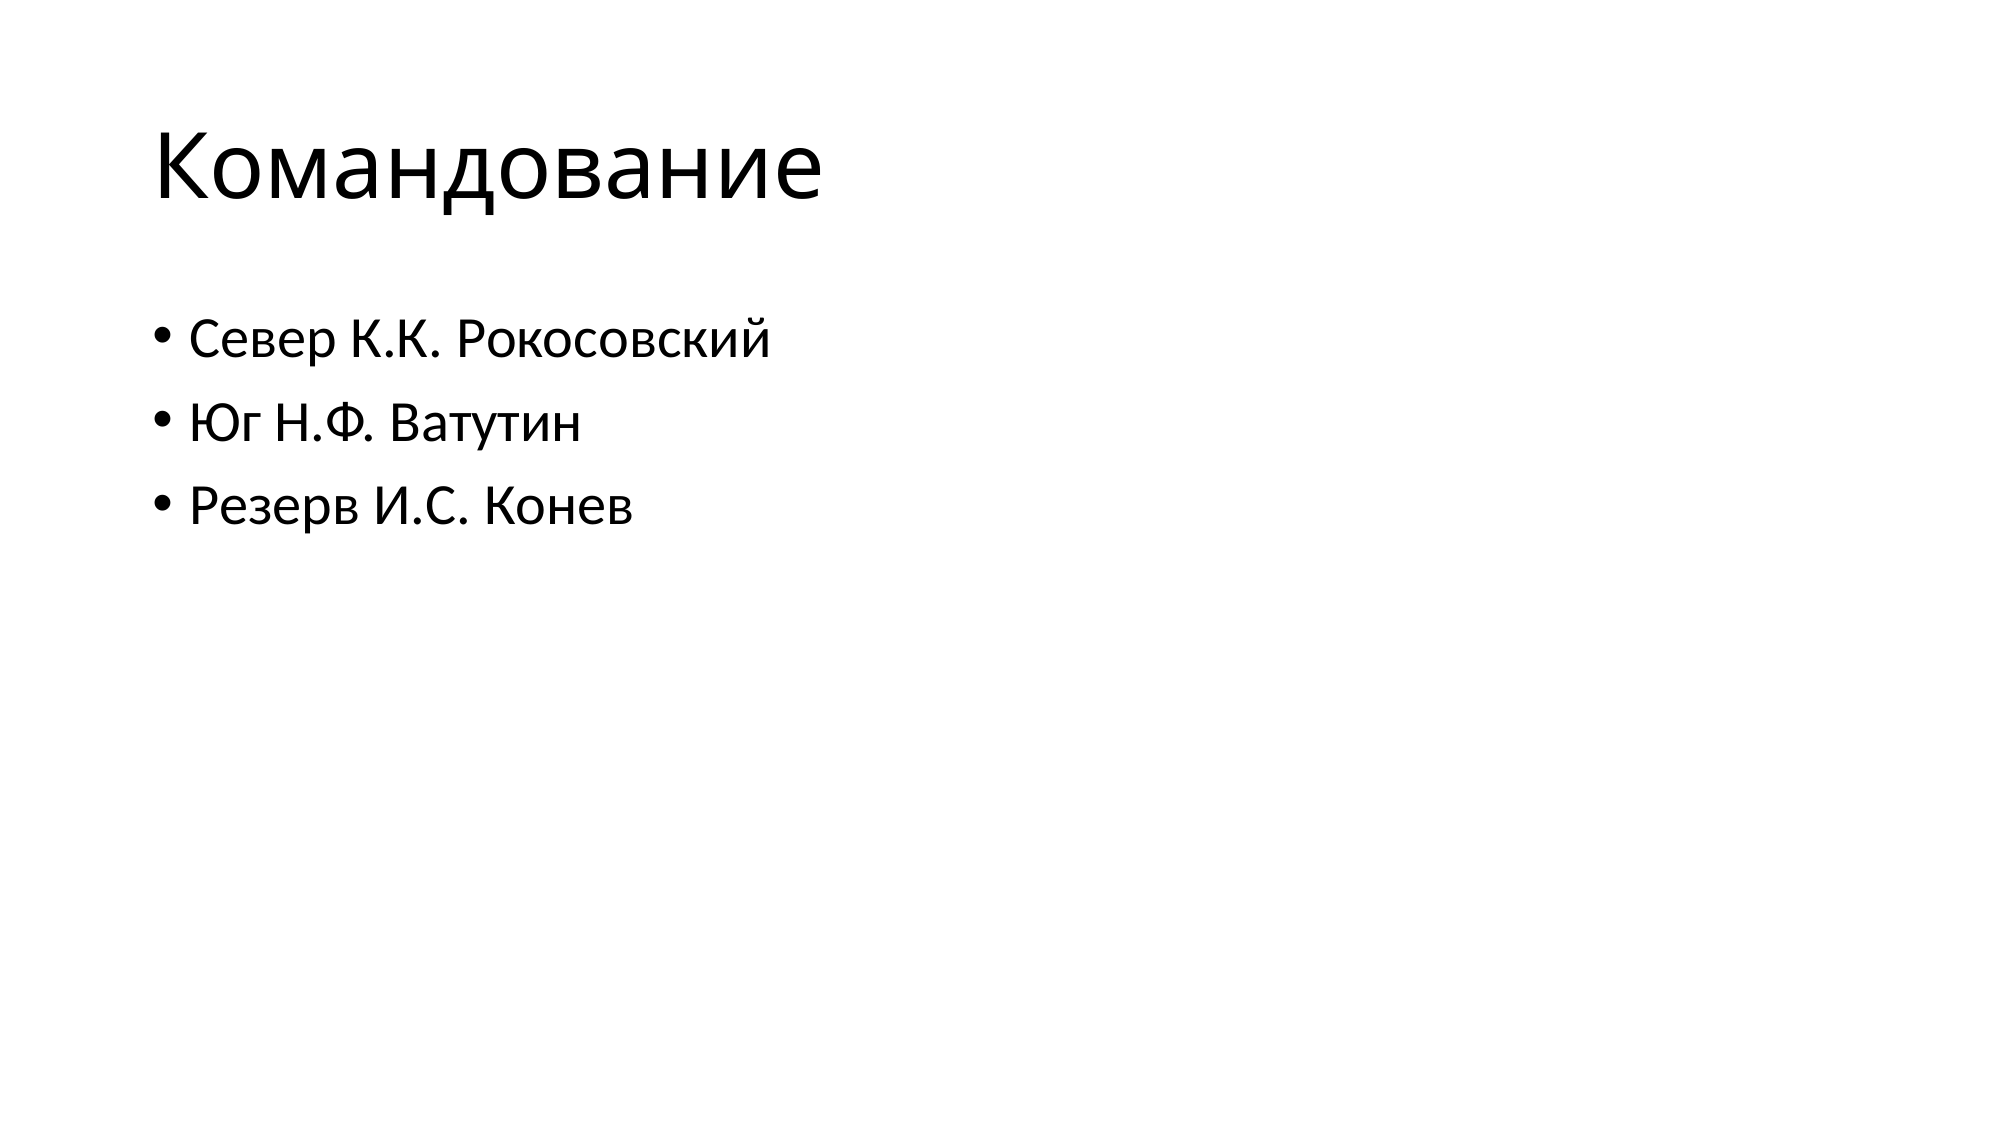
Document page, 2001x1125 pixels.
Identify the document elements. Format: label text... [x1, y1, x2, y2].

list Север К.К. Рокосовский Юг Н.Ф. Ватутин Резерв И.С. Конев [137, 299, 1863, 1014]
title Командование [137, 59, 1863, 278]
